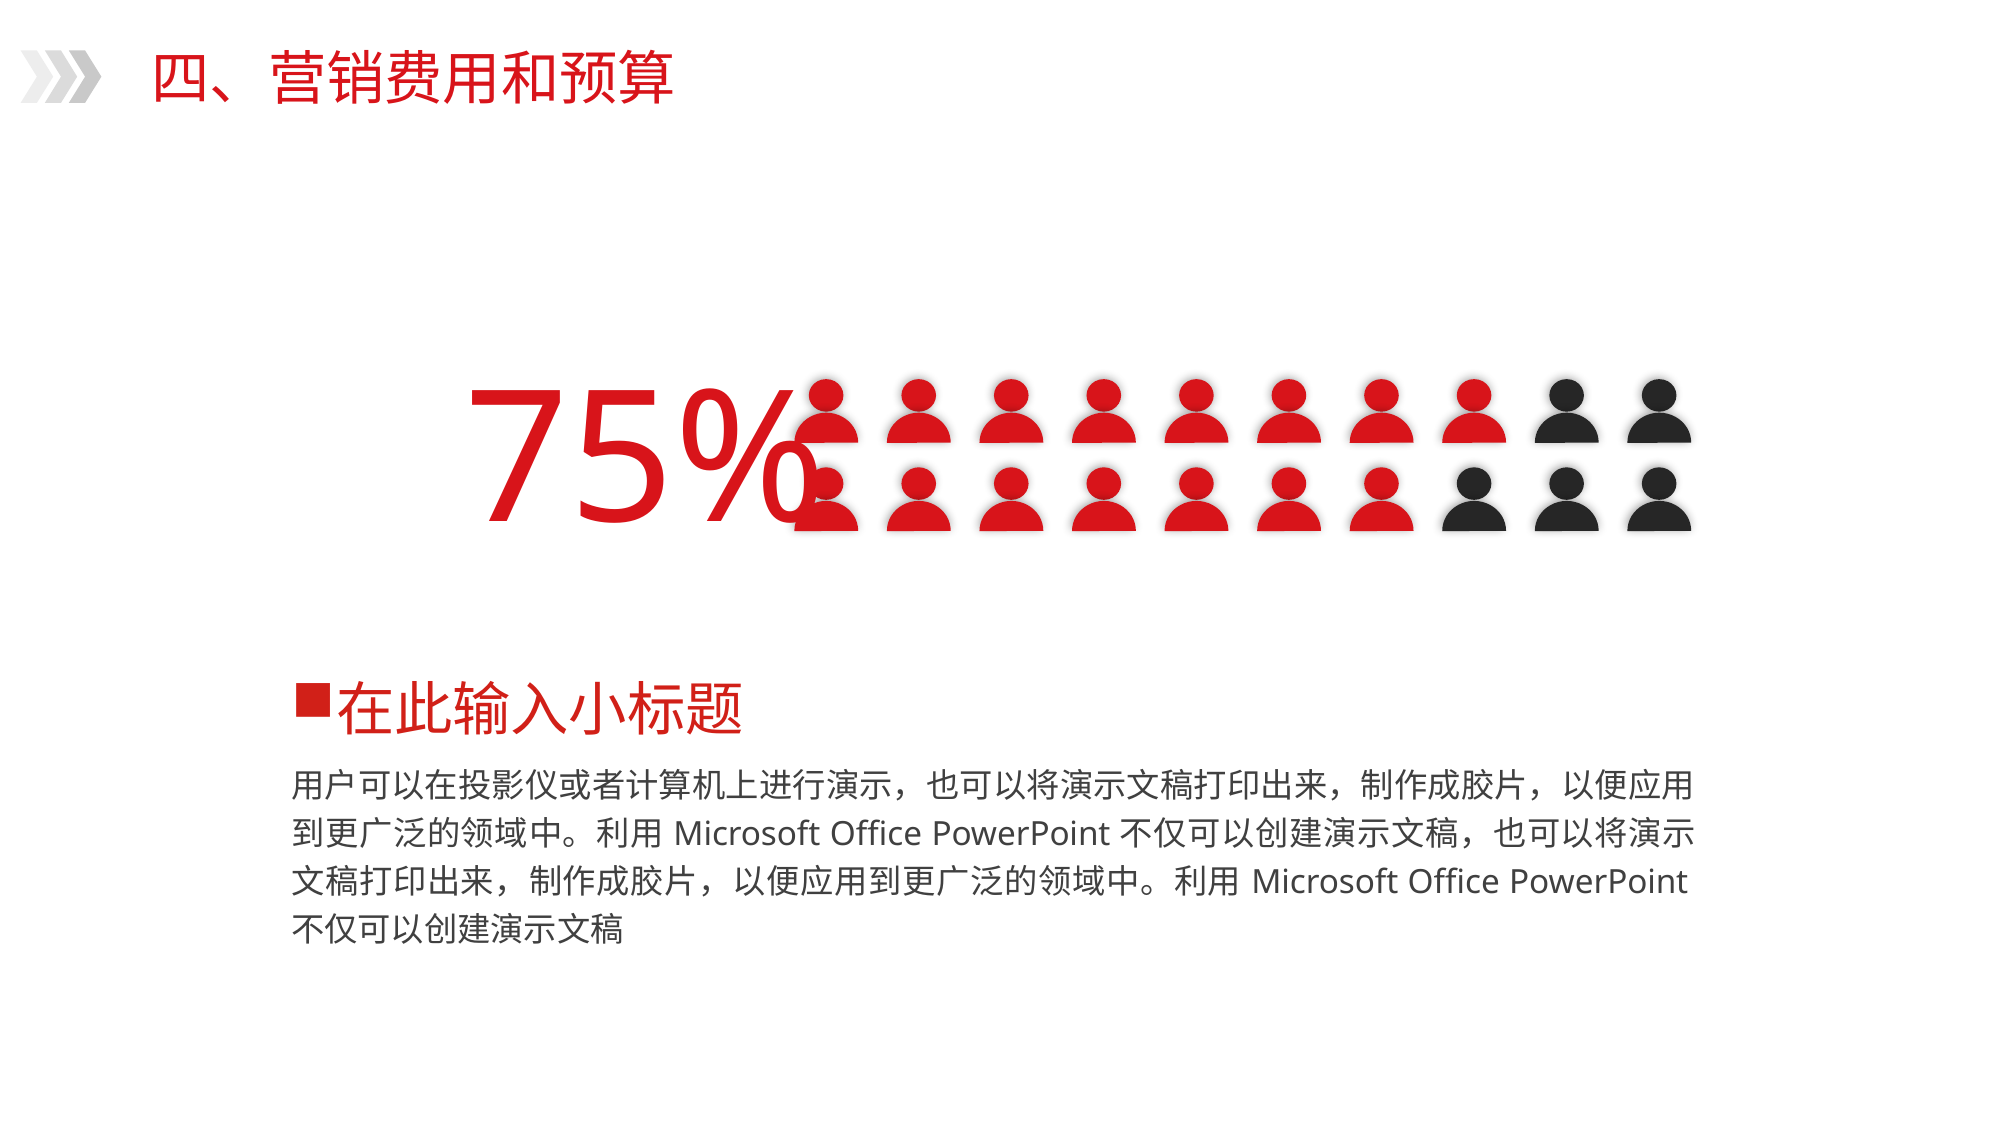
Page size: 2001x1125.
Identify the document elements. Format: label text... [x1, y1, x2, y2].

text_box 用户可以在投影仪或者计算机上进行演示，也可以将演示文稿打印出来，制作成胶片，以便应用到更广泛的领域中。利用Microsoft Office PowerPoint不仅可以创建演示文稿，也可以将演示文稿打印出来，制作成胶片，以便应用到更广泛的领域中。利用Microsoft Office PowerPoint不仅可以创建演示文稿 [276, 748, 1712, 956]
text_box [1257, 467, 1321, 561]
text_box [20, 50, 102, 103]
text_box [1534, 379, 1599, 467]
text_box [1071, 379, 1136, 467]
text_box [1442, 467, 1506, 561]
text_box 四、营销费用和预算 [136, 33, 691, 119]
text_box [886, 467, 951, 561]
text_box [1627, 467, 1692, 561]
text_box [1071, 467, 1136, 561]
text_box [979, 379, 1044, 467]
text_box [794, 379, 859, 467]
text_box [1164, 379, 1229, 467]
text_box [1257, 379, 1321, 467]
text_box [1442, 379, 1506, 467]
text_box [1164, 467, 1229, 561]
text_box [1349, 467, 1414, 561]
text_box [1627, 379, 1692, 467]
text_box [1349, 379, 1414, 467]
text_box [979, 467, 1044, 561]
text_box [1534, 467, 1599, 561]
text_box 在此输入小标题 [276, 651, 980, 748]
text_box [794, 467, 859, 561]
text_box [886, 379, 951, 467]
text_box 75% [449, 331, 964, 566]
